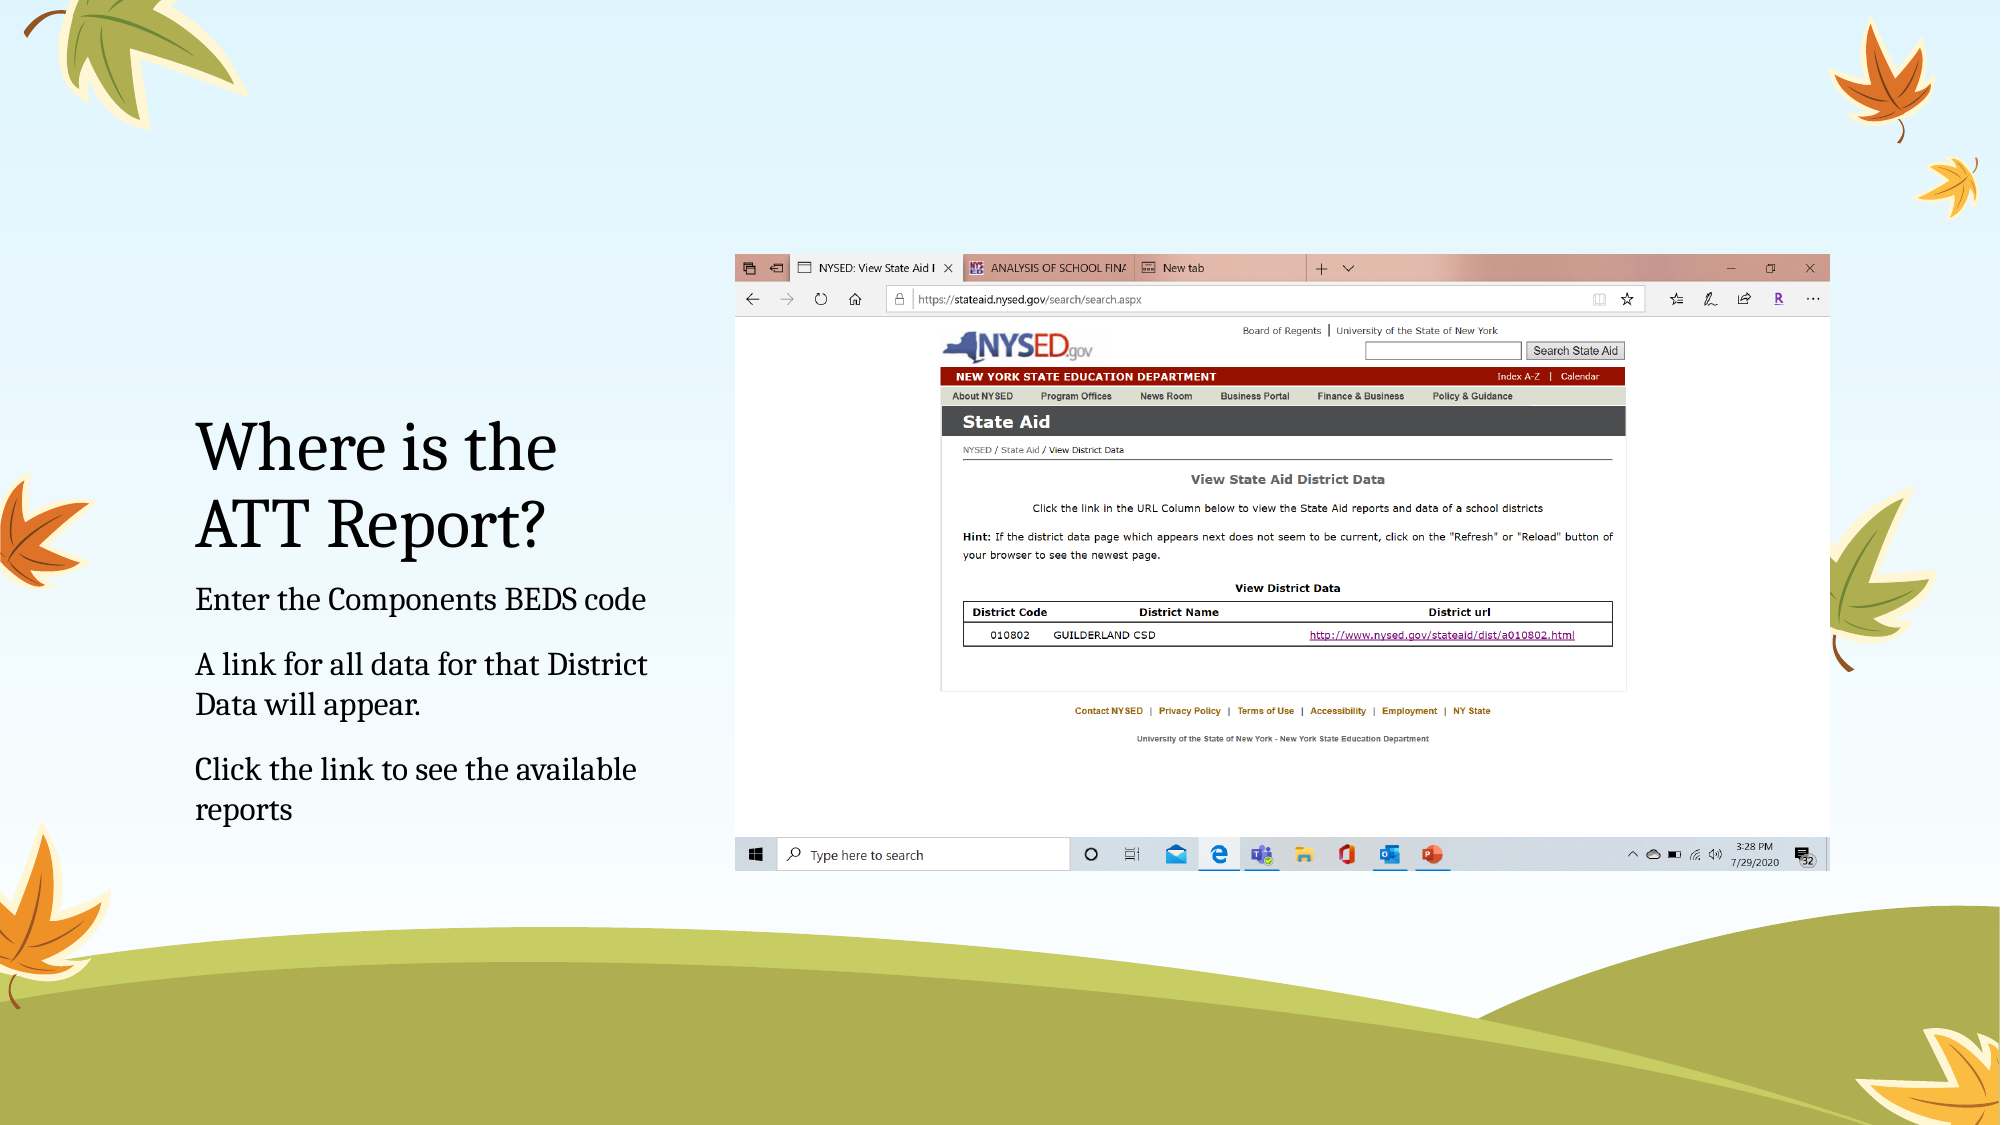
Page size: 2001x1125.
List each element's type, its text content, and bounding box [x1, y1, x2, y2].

title Where is the ATT Report? [180, 195, 690, 570]
list Enter the Components BEDS code A link for all data for that District Data will appear. Click the link to see the available reports [180, 570, 691, 900]
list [734, 254, 1830, 871]
